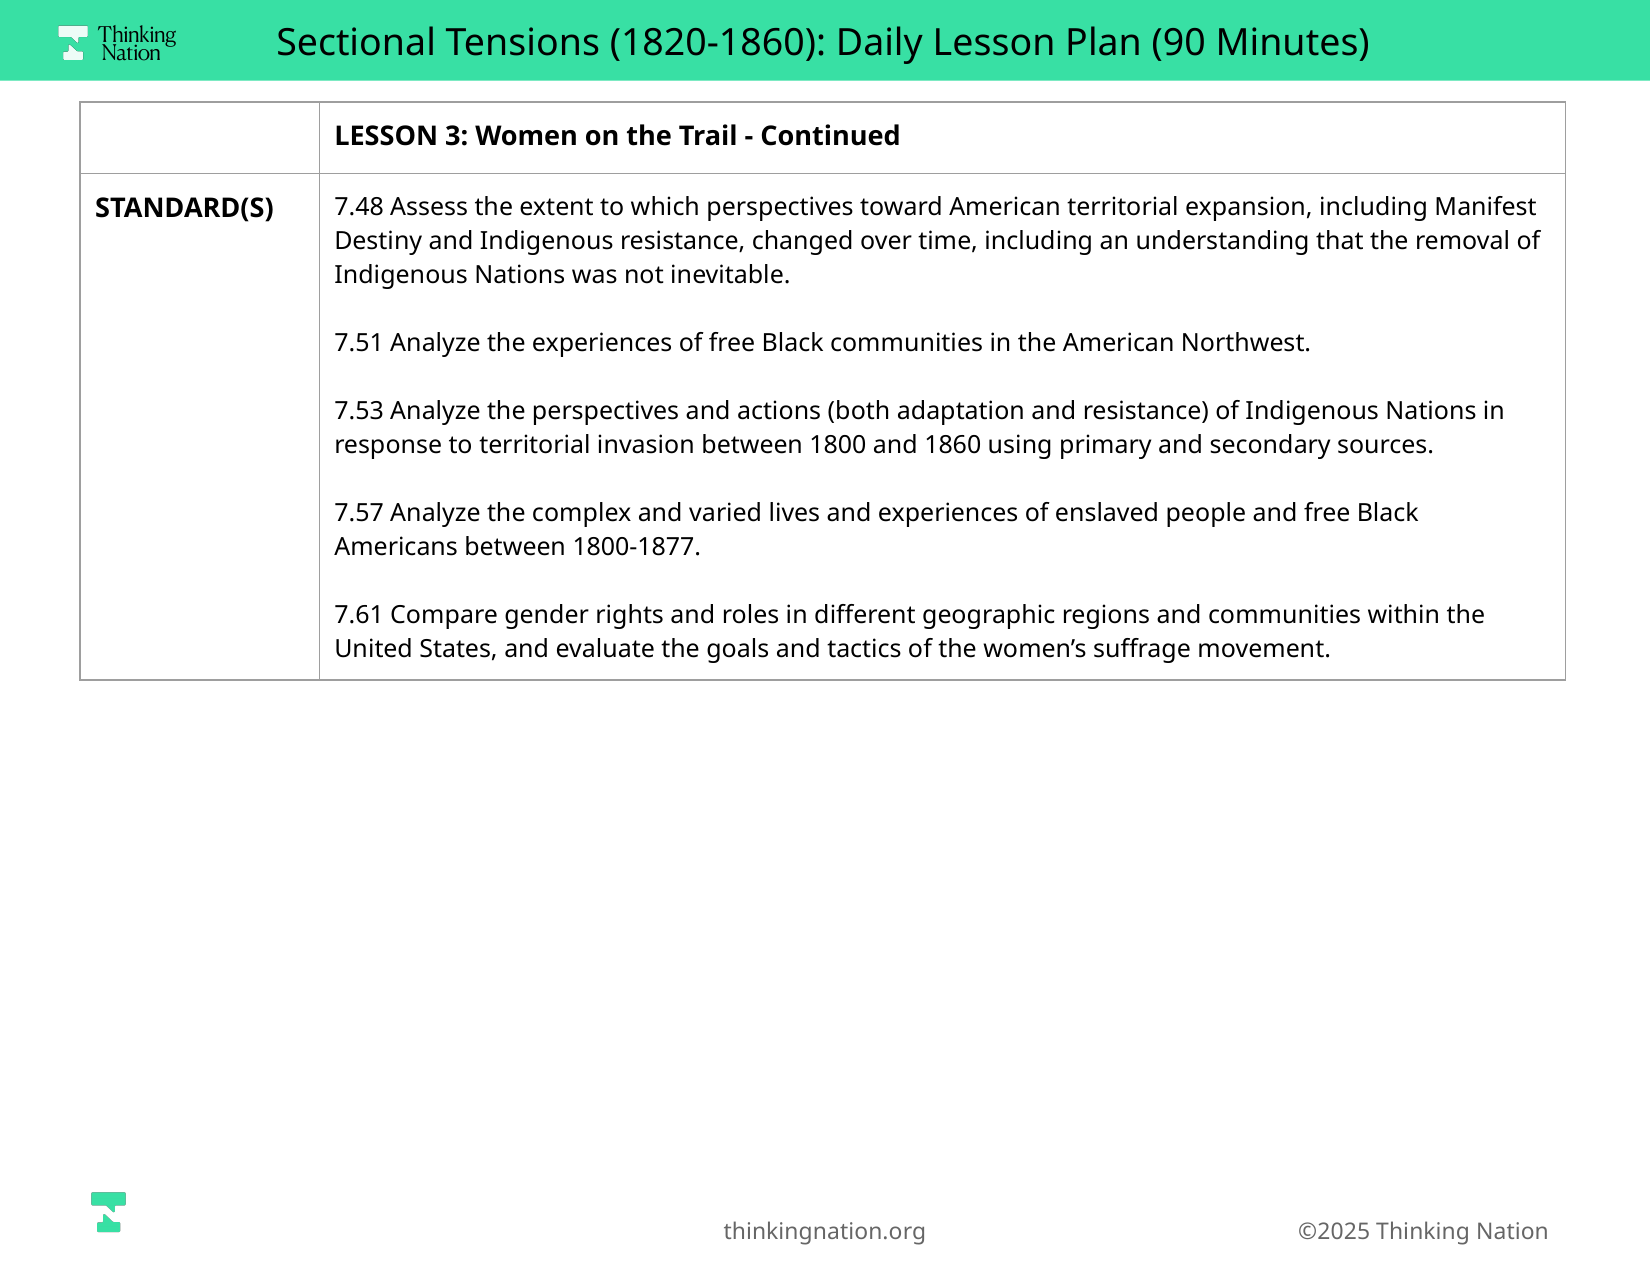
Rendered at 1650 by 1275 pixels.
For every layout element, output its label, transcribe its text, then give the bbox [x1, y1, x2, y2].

picture [80, 1184, 136, 1240]
table_header LESSON 3: Women on the Trail - Continued [320, 103, 1565, 173]
table_cell 7.48 Assess the extent to which perspectives toward American territorial expansion, including Manifest Destiny and Indigenous resistance, changed over time, including an understanding that the removal of Indigenous Nations was not inevitable. 7.51 Analyze the experiences of free Black communities in the American Northwest. 7.53 Analyze the perspectives and actions (both adaptation and resistance) of Indigenous Nations in response to territorial invasion between 1800 and 1860 using primary and secondary sources. 7.57 Analyze the complex and varied lives and experiences of enslaved people and free Black Americans between 1800-1877. 7.61 Compare gender rights and roles in different geographic regions and communities within the United States, and evaluate the goals and tactics of the women’s suffrage movement. [320, 174, 1565, 679]
text_box Sectional Tensions (1820-1860): Daily Lesson Plan (90 Minutes) [0, 0, 1650, 81]
text_box ©2025 Thinking Nation [1174, 1200, 1566, 1240]
picture [45, 14, 180, 71]
table_cell STANDARD(S) [81, 174, 319, 679]
text_box thinkingnation.org [629, 1200, 1021, 1240]
table_header [81, 103, 319, 173]
